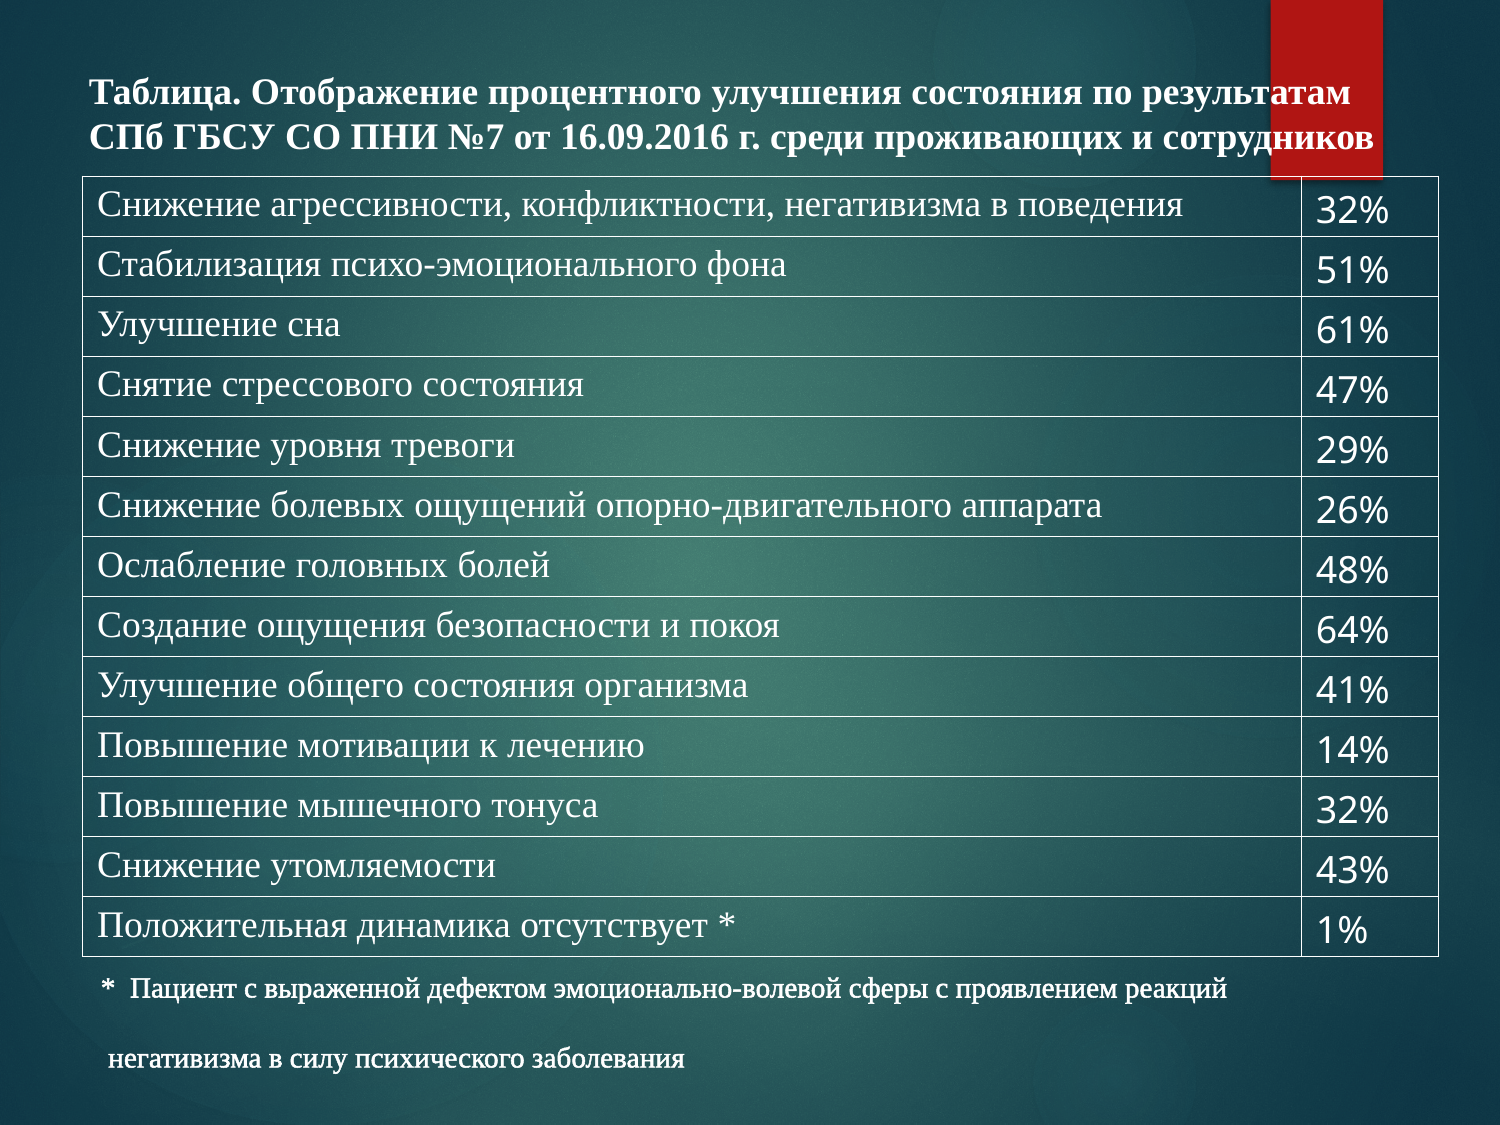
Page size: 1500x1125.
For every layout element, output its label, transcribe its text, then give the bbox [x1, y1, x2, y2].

table_cell 41% [1302, 657, 1438, 716]
text_box * Пациент с выраженной дефектом эмоционально-волевой сферы с проявлением реакций негативизма в силу психического заболевания [35, 960, 1325, 1081]
table_header 32% [1302, 177, 1438, 236]
table_cell Снижение уровня тревоги [83, 417, 1301, 476]
table_cell 61% [1302, 297, 1438, 356]
table_cell Снятие стрессового состояния [83, 357, 1301, 416]
table_cell 51% [1302, 237, 1438, 296]
table_cell 43% [1302, 837, 1438, 896]
table_cell Положительная динамика отсутствует * [83, 897, 1301, 956]
table_cell 47% [1302, 357, 1438, 416]
table_cell 14% [1302, 717, 1438, 776]
text_box Таблица. Отображение процентного улучшения состояния по результатам СПб ГБСУ СО ПНИ №7 от 16.09.2016 г. среди проживающих и сотрудников [0, 59, 1407, 164]
table_cell 32% [1302, 777, 1438, 836]
table_cell Улучшение сна [83, 297, 1301, 356]
table_cell Улучшение общего состояния организма [83, 657, 1301, 716]
table_cell Стабилизация психо-эмоционального фона [83, 237, 1301, 296]
table_cell 64% [1302, 597, 1438, 656]
table_cell 48% [1302, 537, 1438, 596]
table_cell Снижение утомляемости [83, 837, 1301, 896]
table_cell Повышение мышечного тонуса [83, 777, 1301, 836]
table_cell 1% [1302, 897, 1438, 956]
table_cell Повышение мотивации к лечению [83, 717, 1301, 776]
table_cell 29% [1302, 417, 1438, 476]
table_header Снижение агрессивности, конфликтности, негативизма в поведения [83, 177, 1301, 236]
table_cell 26% [1302, 477, 1438, 536]
table_cell Снижение болевых ощущений опорно-двигательного аппарата [83, 477, 1301, 536]
table_cell Создание ощущения безопасности и покоя [83, 597, 1301, 656]
table_cell Ослабление головных болей [83, 537, 1301, 596]
